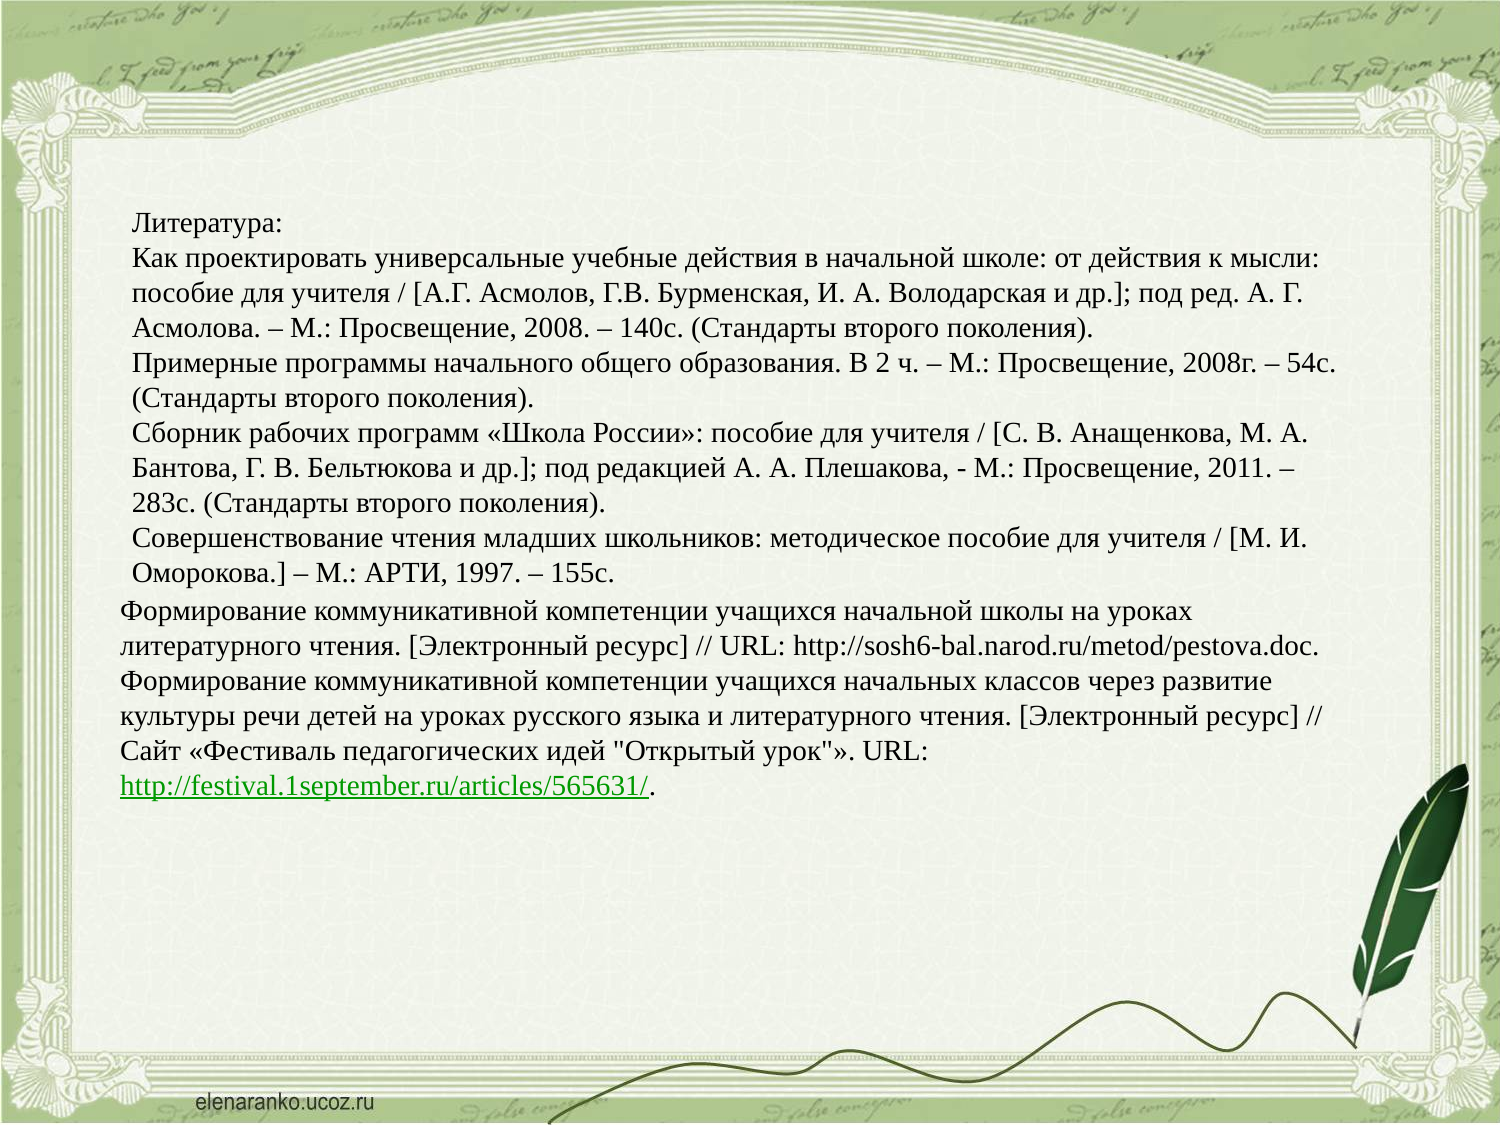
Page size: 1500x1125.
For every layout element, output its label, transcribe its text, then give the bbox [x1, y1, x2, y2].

text_box Литература: Как проектировать универсальные учебные действия в начальной школе: от действия к мысли: пособие для учителя / [А.Г. Асмолов, Г.В. Бурменская, И. А. Володарская и др.]; под ред. А. Г. Асмолова. – М.: Просвещение, 2008. – 140с. (Стандарты второго поколения). Примерные программы начального общего образования. В 2 ч. – М.: Просвещение, 2008г. – 54с. (Стандарты второго поколения). Сборник рабочих программ «Школа России»: пособие для учителя / [С. В. Анащенкова, М. А. Бантова, Г. В. Бельтюкова и др.]; под редакцией А. А. Плешакова, - М.: Просвещение, 2011. – 283с. (Стандарты второго поколения). Совершенствование чтения младших школьников: методическое пособие для учителя / [М. И. Оморокова.] – М.: АРТИ, 1997. – 155с. [117, 196, 1360, 596]
text_box Формирование коммуникативной компетенции учащихся начальной школы на уроках литературного чтения. [Электронный ресурс] // URL: http://sosh6-bal.narod.ru/metod/pestova.doc. Формирование коммуникативной компетенции учащихся начальных классов через развитие культуры речи детей на уроках русского языка и литературного чтения. [Электронный ресурс] // Сайт «Фестиваль педагогических идей "Открытый урок"». URL: http://festival.1september.ru/articles/565631/. [105, 538, 1360, 854]
picture [0, 0, 1500, 1125]
